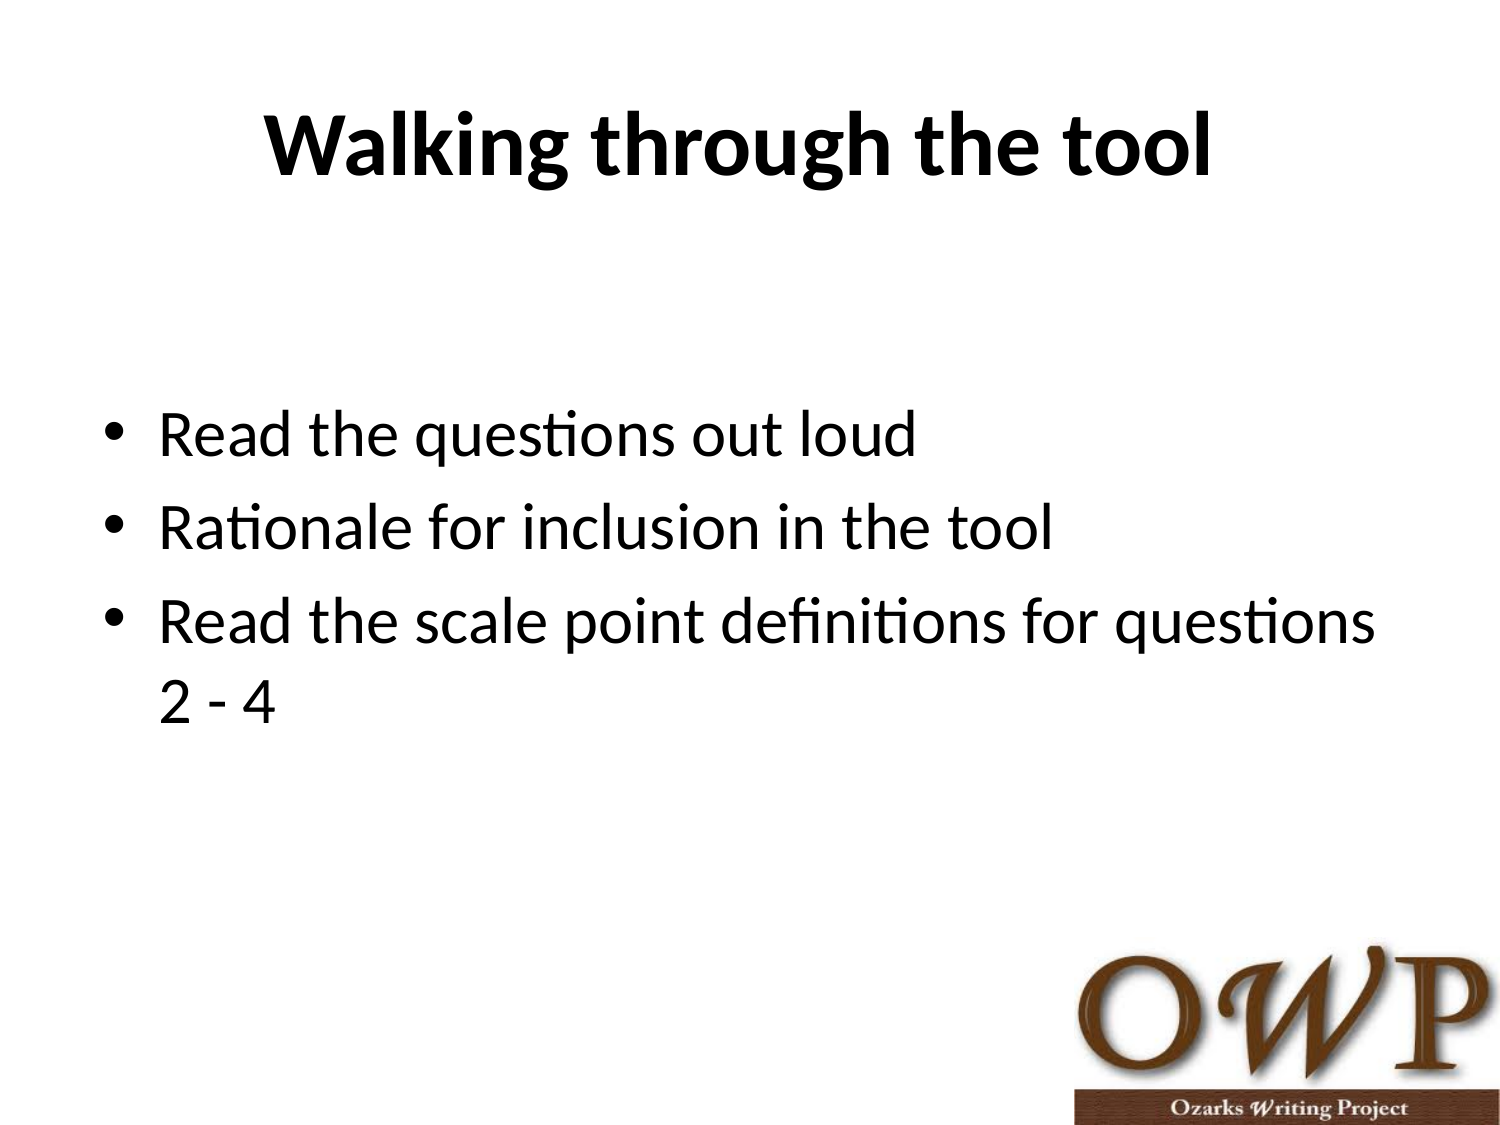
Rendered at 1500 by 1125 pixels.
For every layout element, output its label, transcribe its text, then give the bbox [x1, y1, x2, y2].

picture [1074, 937, 1500, 1125]
list Read the questions out loud Rationale for inclusion in the tool Read the scale point definitions for questions 2 - 4 [87, 382, 1438, 1125]
title Walking through the tool [75, 45, 1425, 233]
